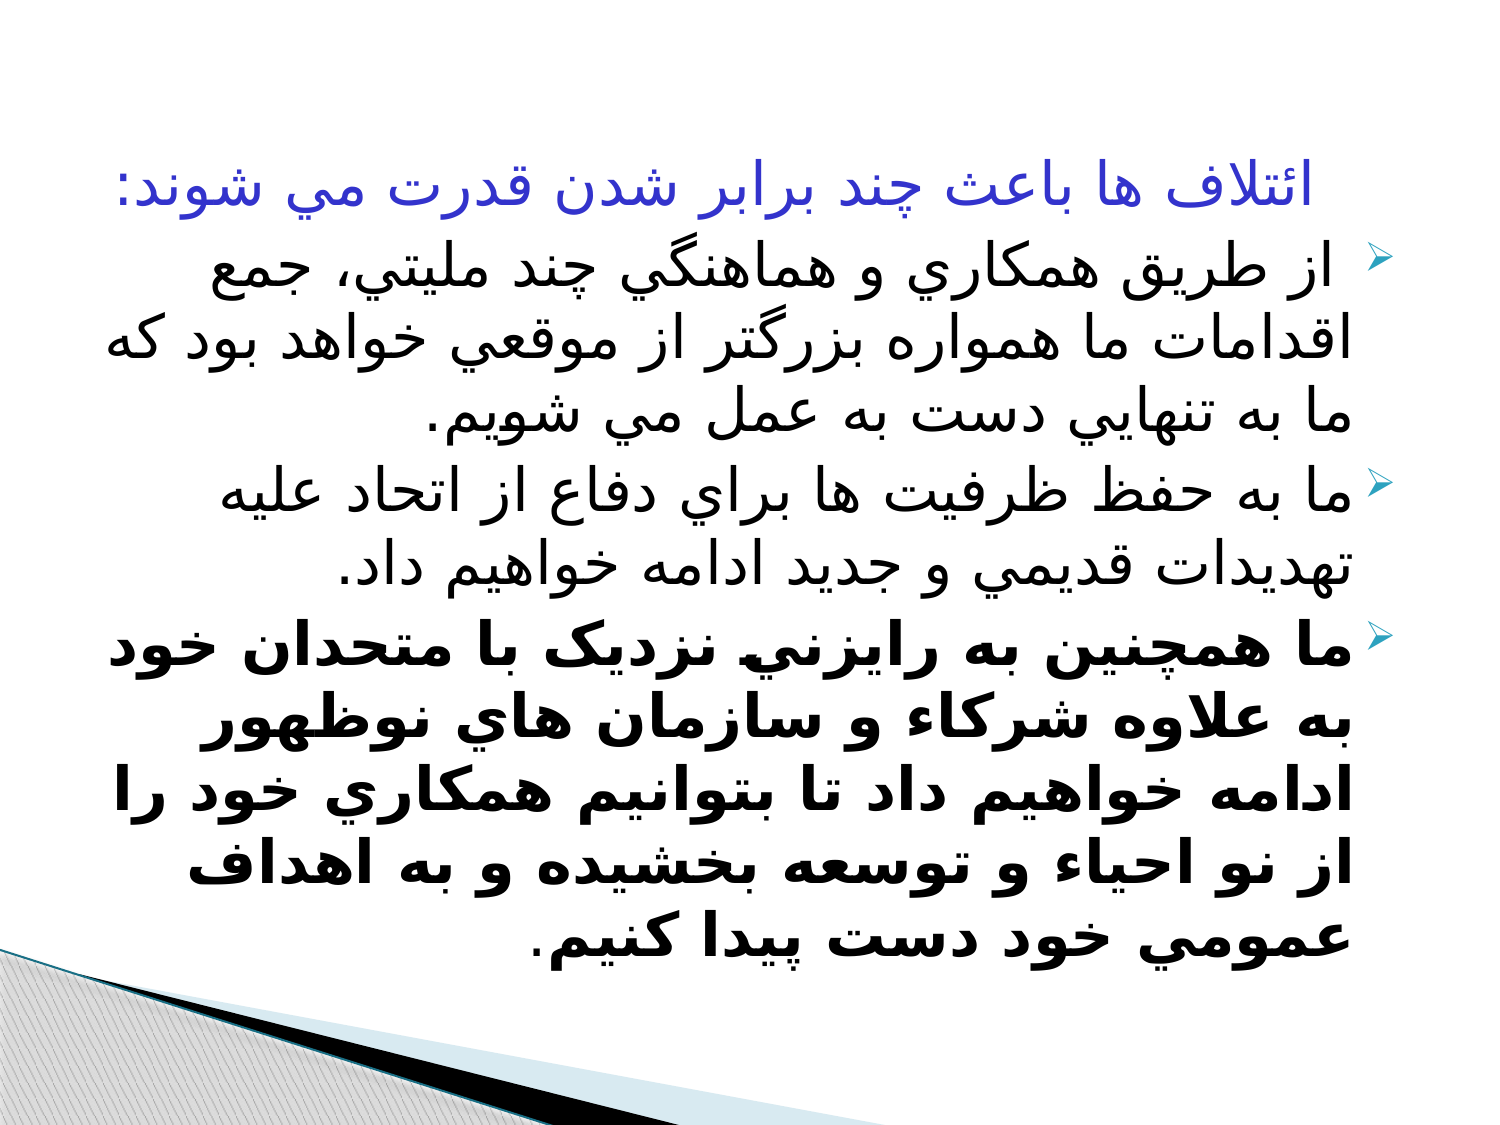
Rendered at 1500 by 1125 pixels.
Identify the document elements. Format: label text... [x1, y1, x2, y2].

list ائتلاف ها باعث چند برابر شدن قدرت مي شوند: از طريق همکاري و هماهنگي چند مليتي، جمع اقدامات ما همواره بزرگتر از موقعي خواهد بود که ما به تنهايي دست به عمل مي شويم. ما به حفظ ظرفيت ها براي دفاع از اتحاد عليه تهديدات قديمي و جديد ادامه خواهيم داد. ما همچنين به رايزني نزديک با متحدان خود به علاوه شرکاء و سازمان هاي نوظهور ادامه خواهيم داد تا بتوانيم همکاري خود را از نو احياء و توسعه بخشيده و به اهداف عمومي خود دست پيدا کنيم. [75, 137, 1425, 986]
